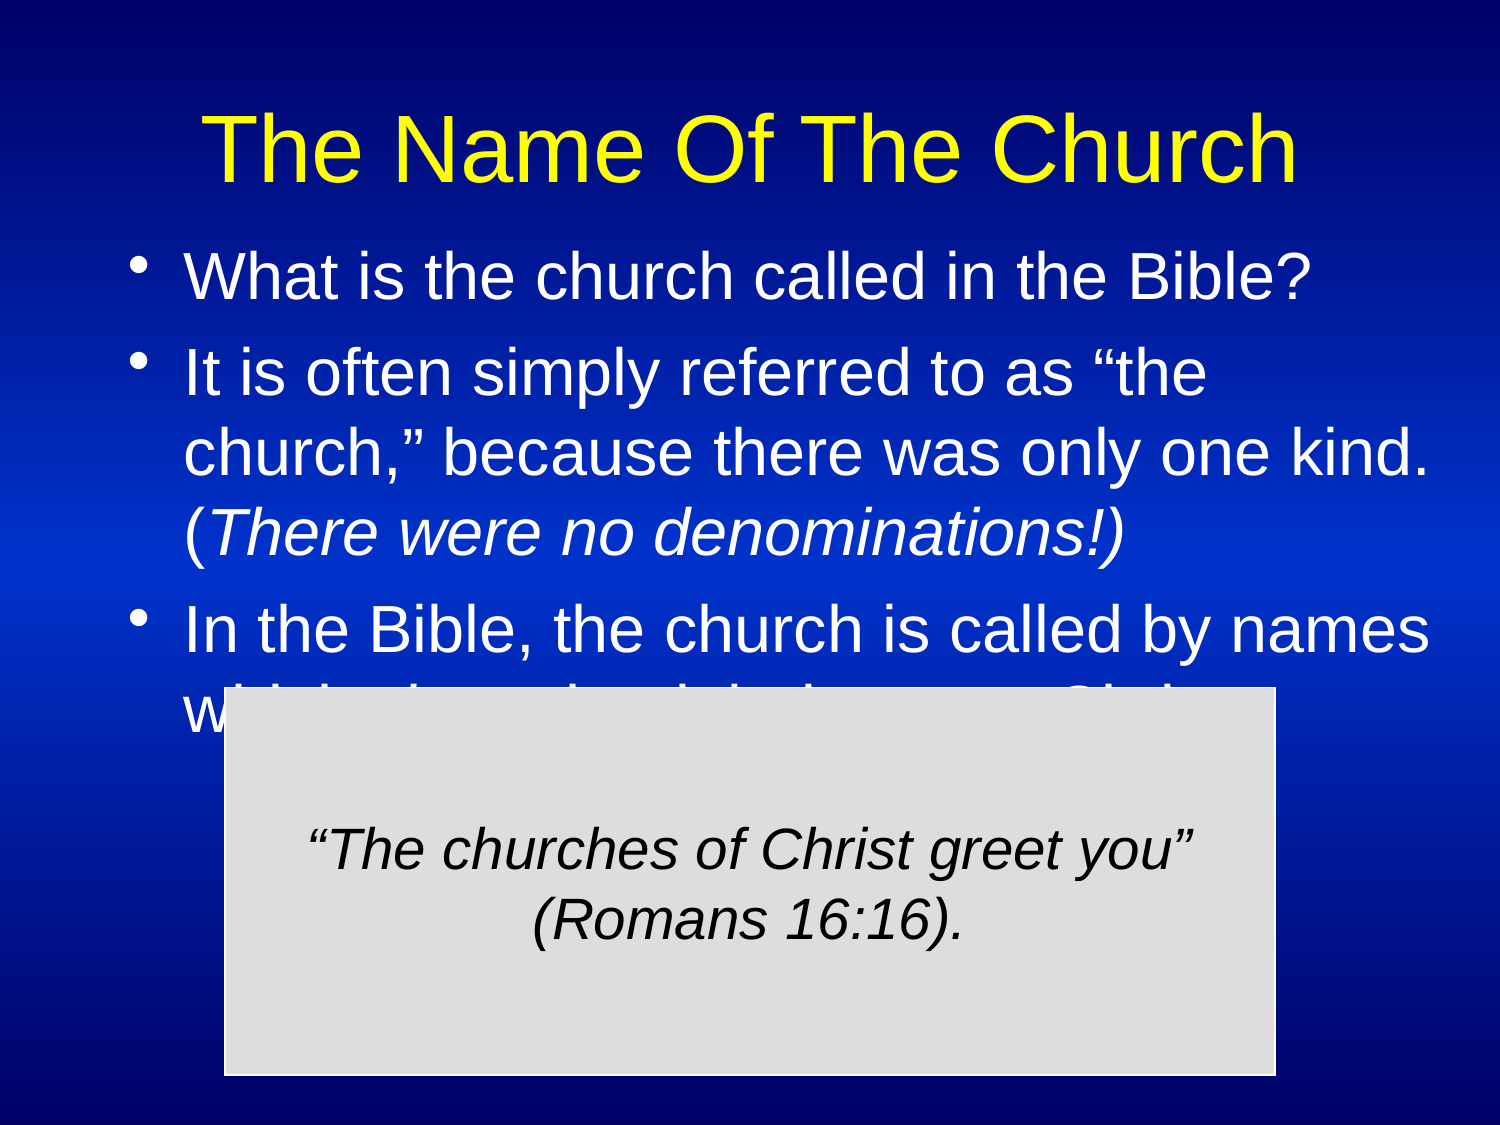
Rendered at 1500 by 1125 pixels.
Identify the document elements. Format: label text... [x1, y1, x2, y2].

list What is the church called in the Bible? It is often simply referred to as “the church,” because there was only one kind. (There were no denominations!) In the Bible, the church is called by names which show that it belongs to Christ. [112, 224, 1463, 1050]
title The Name Of The Church [37, 50, 1463, 238]
text_box “The churches of Christ greet you” (Romans 16:16). [224, 687, 1275, 1075]
